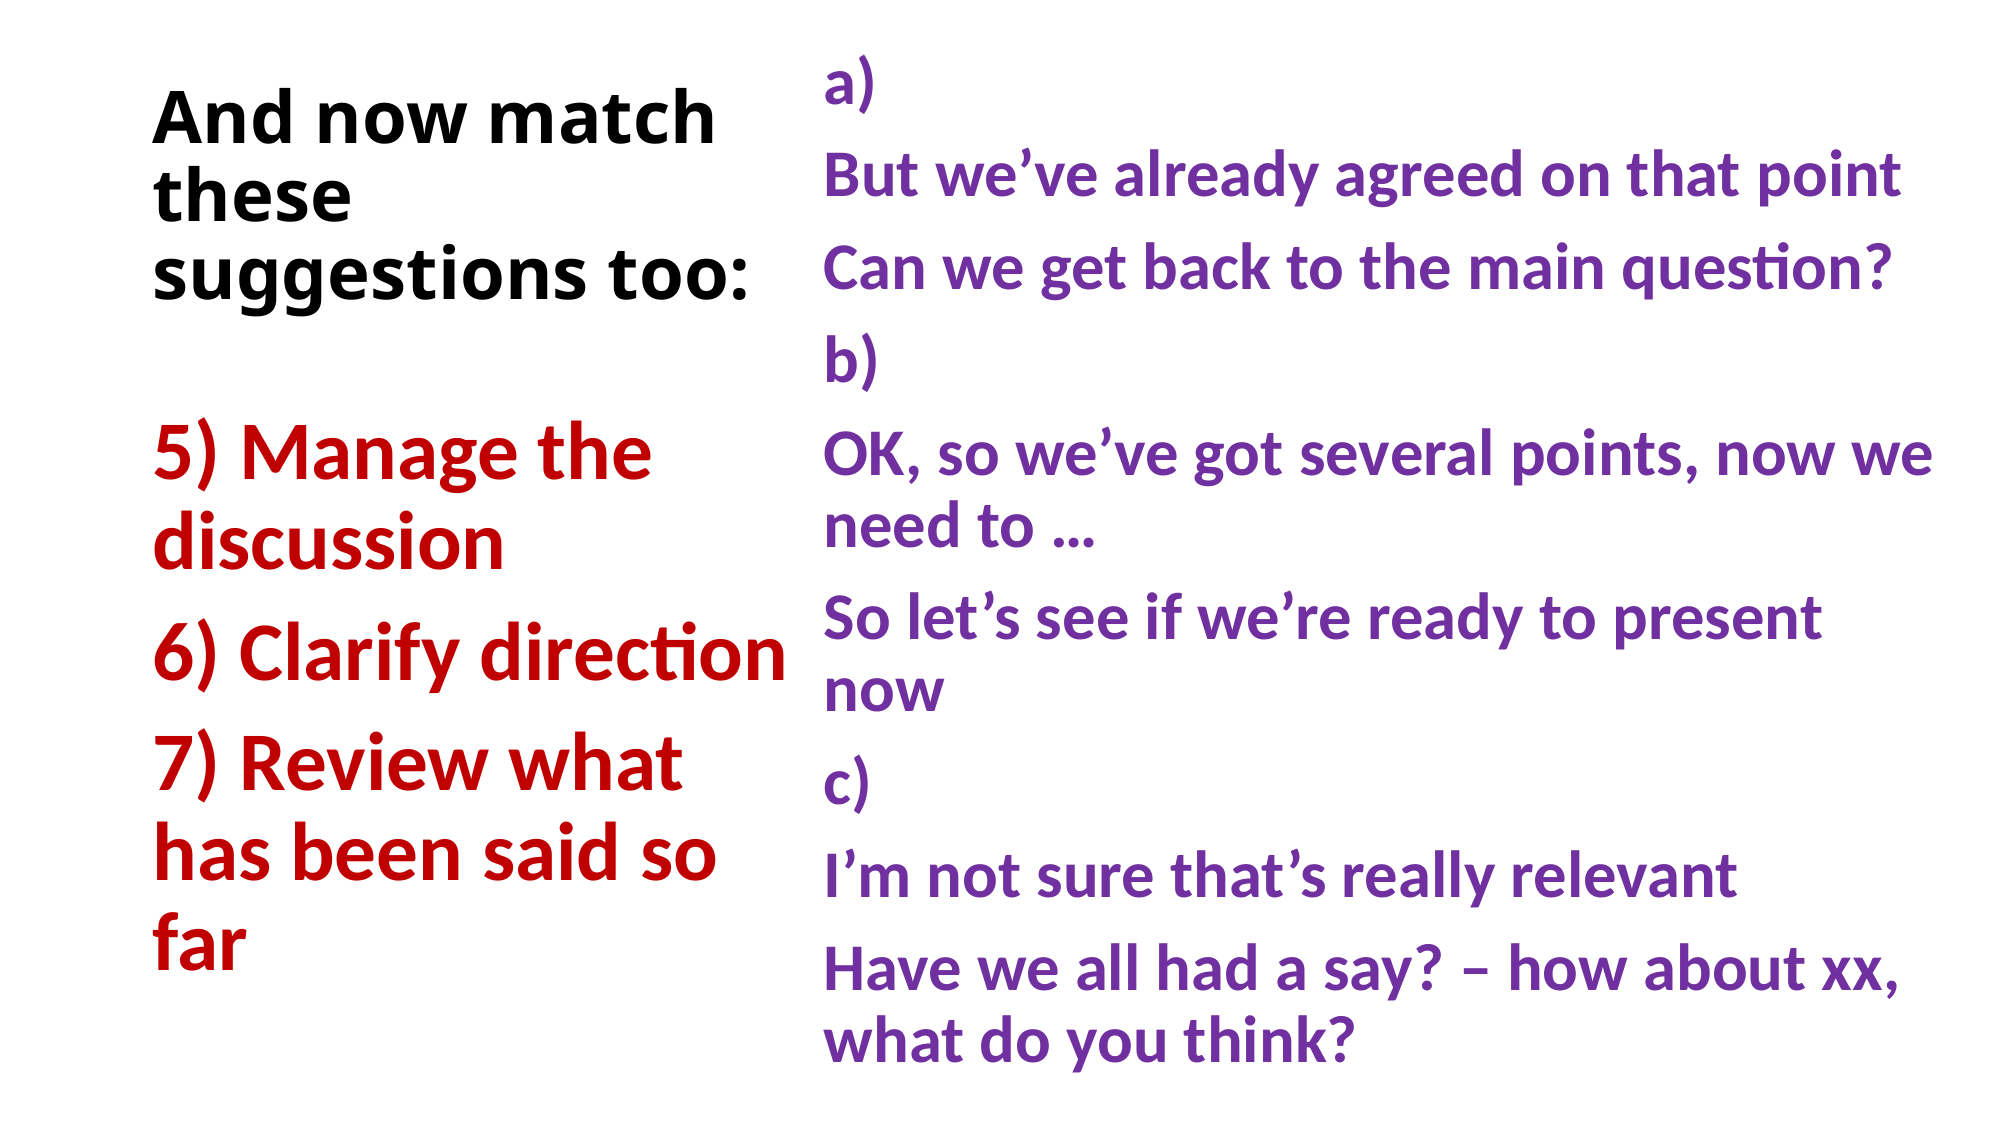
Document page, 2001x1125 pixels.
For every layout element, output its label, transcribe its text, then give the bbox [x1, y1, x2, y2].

list 5) Manage the discussion 6) Clarify direction 7) Review what has been said so far [137, 399, 808, 1014]
title And now match these suggestions too: [137, 59, 768, 399]
list a) But we’ve already agreed on that point Can we get back to the main question? b) OK, so we’ve got several points, now we need to … So let’s see if we’re ready to present now c) I’m not sure that’s really relevant Have we all had a say? – how about xx, what do you think? [808, 39, 1953, 1081]
